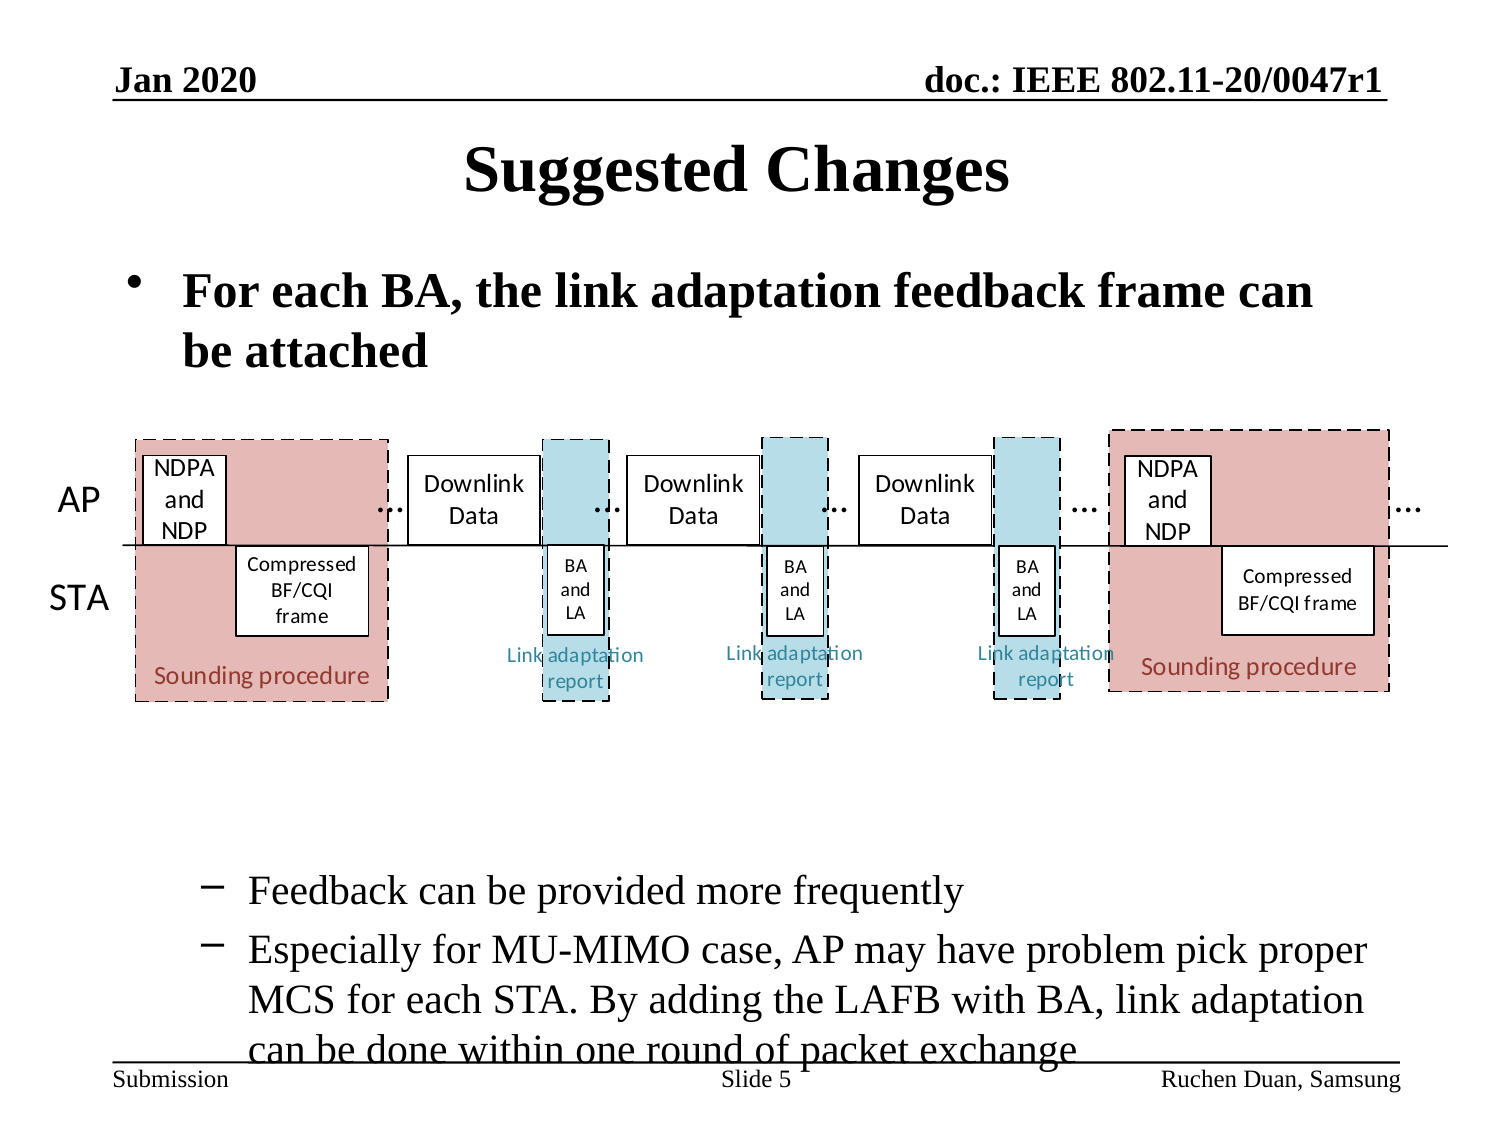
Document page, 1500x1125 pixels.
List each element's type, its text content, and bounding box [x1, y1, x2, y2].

picture [26, 426, 1449, 707]
list For each BA, the link adaptation feedback frame can be attached Feedback can be provided more frequently Especially for MU-MIMO case, AP may have problem pick proper MCS for each STA. By adding the LAFB with BA, link adaptation can be done within one round of packet exchange [110, 249, 1387, 424]
list For each BA, the link adaptation feedback frame can be attached Feedback can be provided more frequently Especially for MU-MIMO case, AP may have problem pick proper MCS for each STA. By adding the LAFB with BA, link adaptation can be done within one round of packet exchange [110, 715, 1387, 926]
footer Ruchen Duan, Samsung [1157, 1061, 1402, 1093]
slide_number Slide 5 [712, 1061, 800, 1093]
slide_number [114, 54, 259, 101]
title Suggested Changes [99, 77, 1376, 253]
